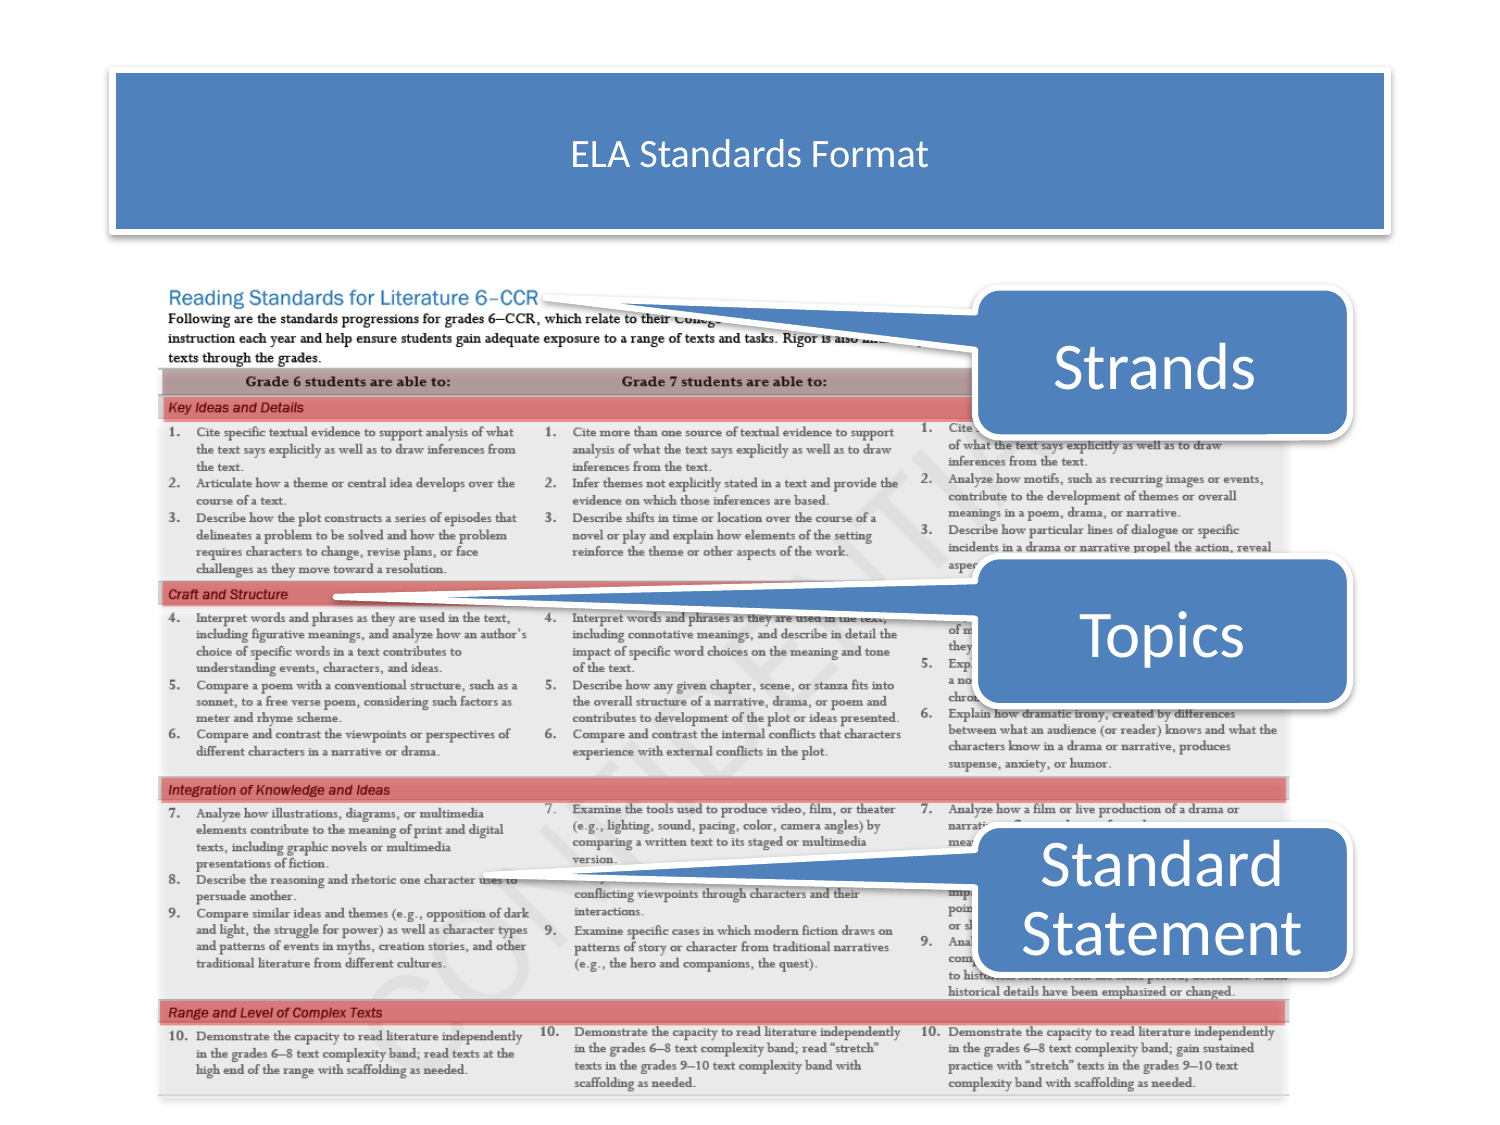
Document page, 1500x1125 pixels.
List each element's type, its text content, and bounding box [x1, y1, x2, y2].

text_box Standard Statement [1301, 821, 1354, 979]
picture [149, 274, 1297, 1101]
text_box Topics [1301, 553, 1354, 710]
text_box Strands [1301, 284, 1354, 441]
title ELA Standards Format [109, 67, 1391, 235]
